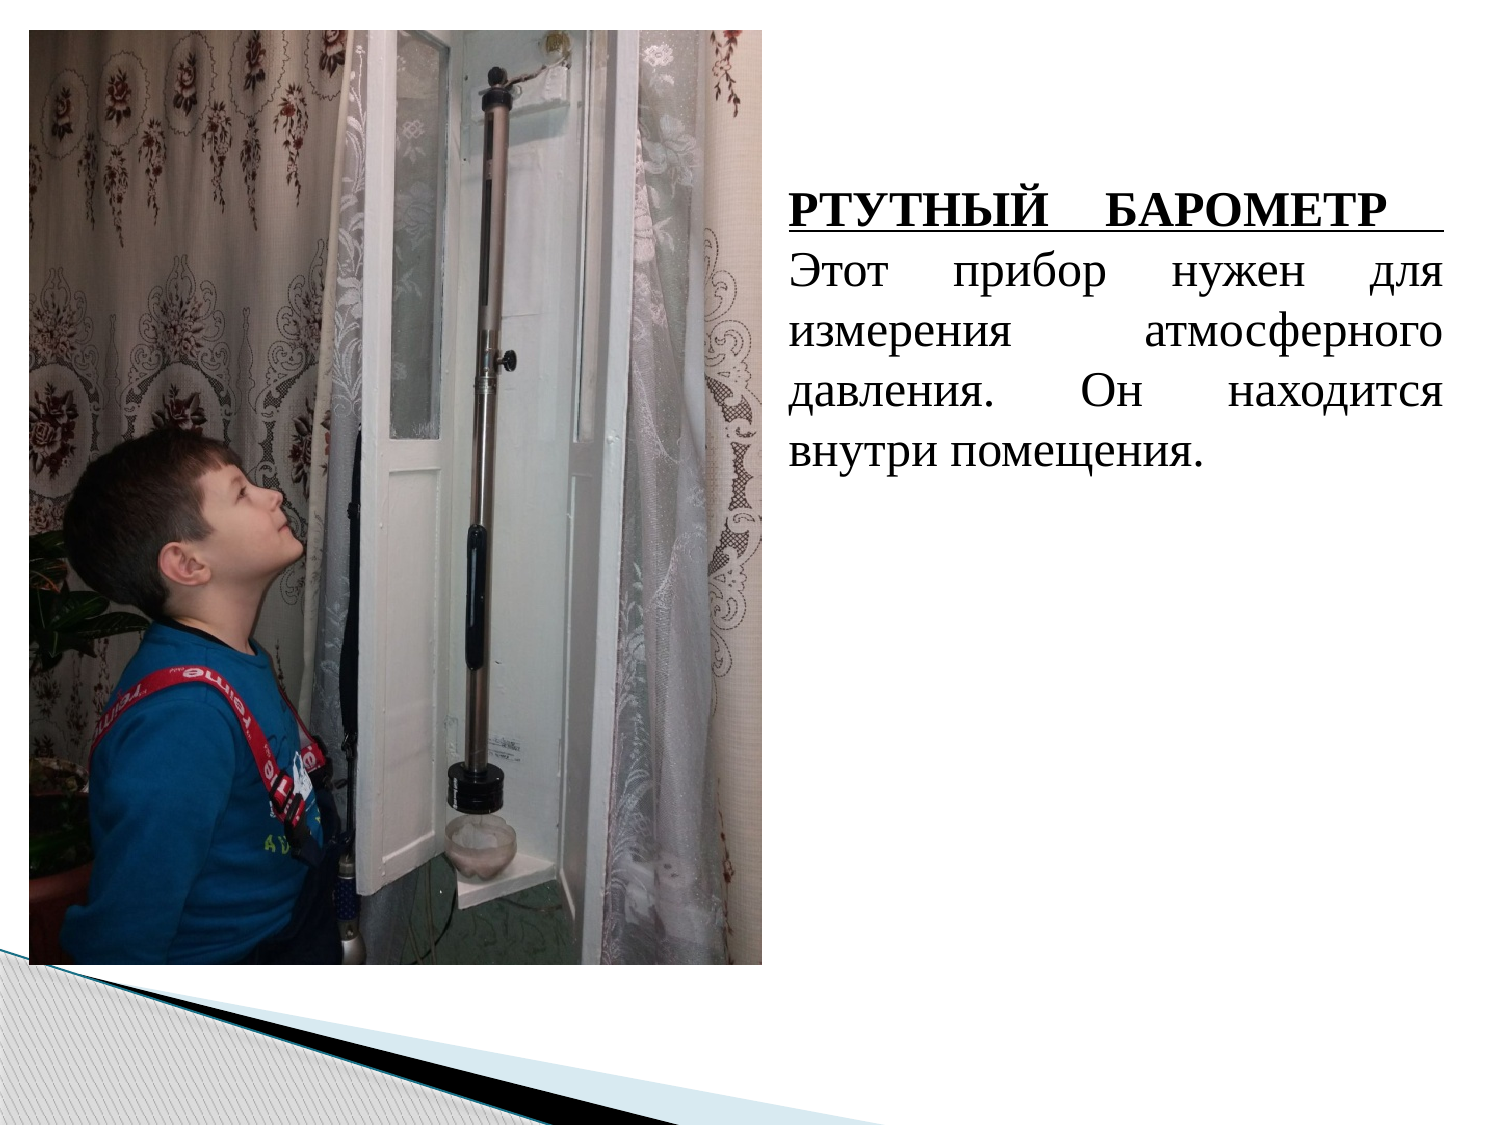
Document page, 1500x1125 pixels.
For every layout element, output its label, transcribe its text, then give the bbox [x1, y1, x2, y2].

text_box РТУТНЫЙ БАРОМЕТР Этот прибор нужен для измерения атмосферного давления. Он находится внутри помещения. [773, 169, 1459, 485]
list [29, 30, 763, 965]
